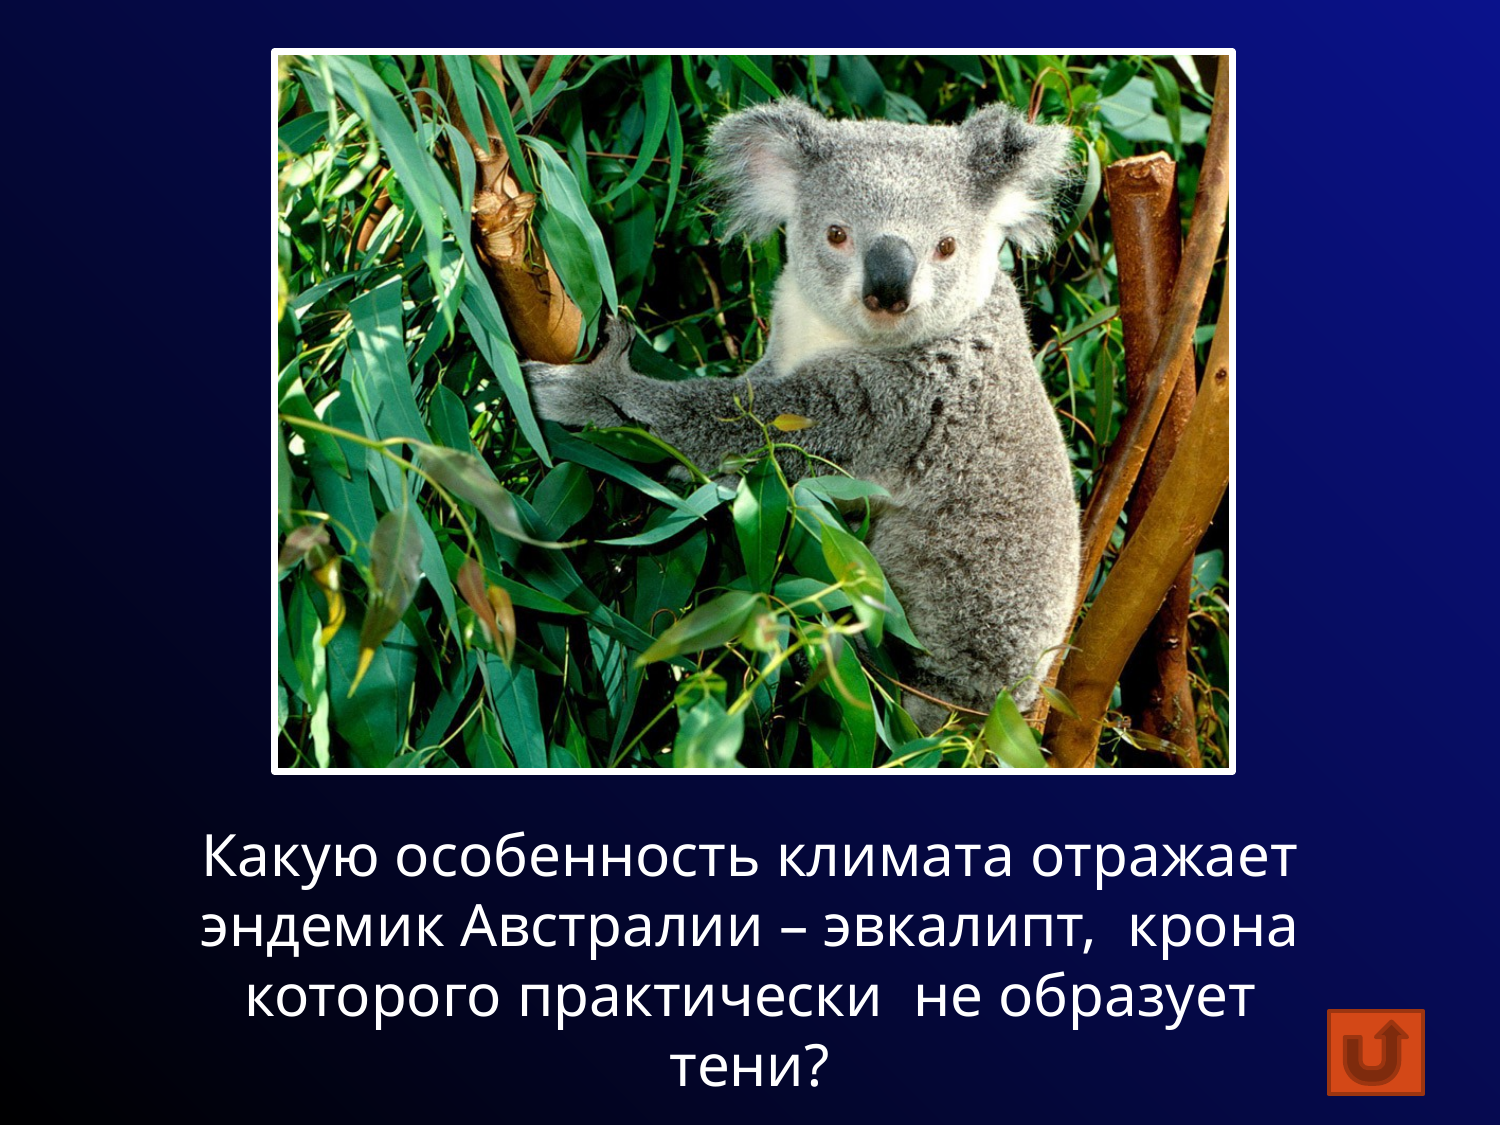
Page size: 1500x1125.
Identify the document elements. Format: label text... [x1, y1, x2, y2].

text_box Какую особенность климата отражает эндемик Австралии – эвкалипт, крона которого практически не образует тени? [147, 810, 1353, 1106]
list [277, 54, 1230, 769]
text_box [1327, 1009, 1425, 1096]
